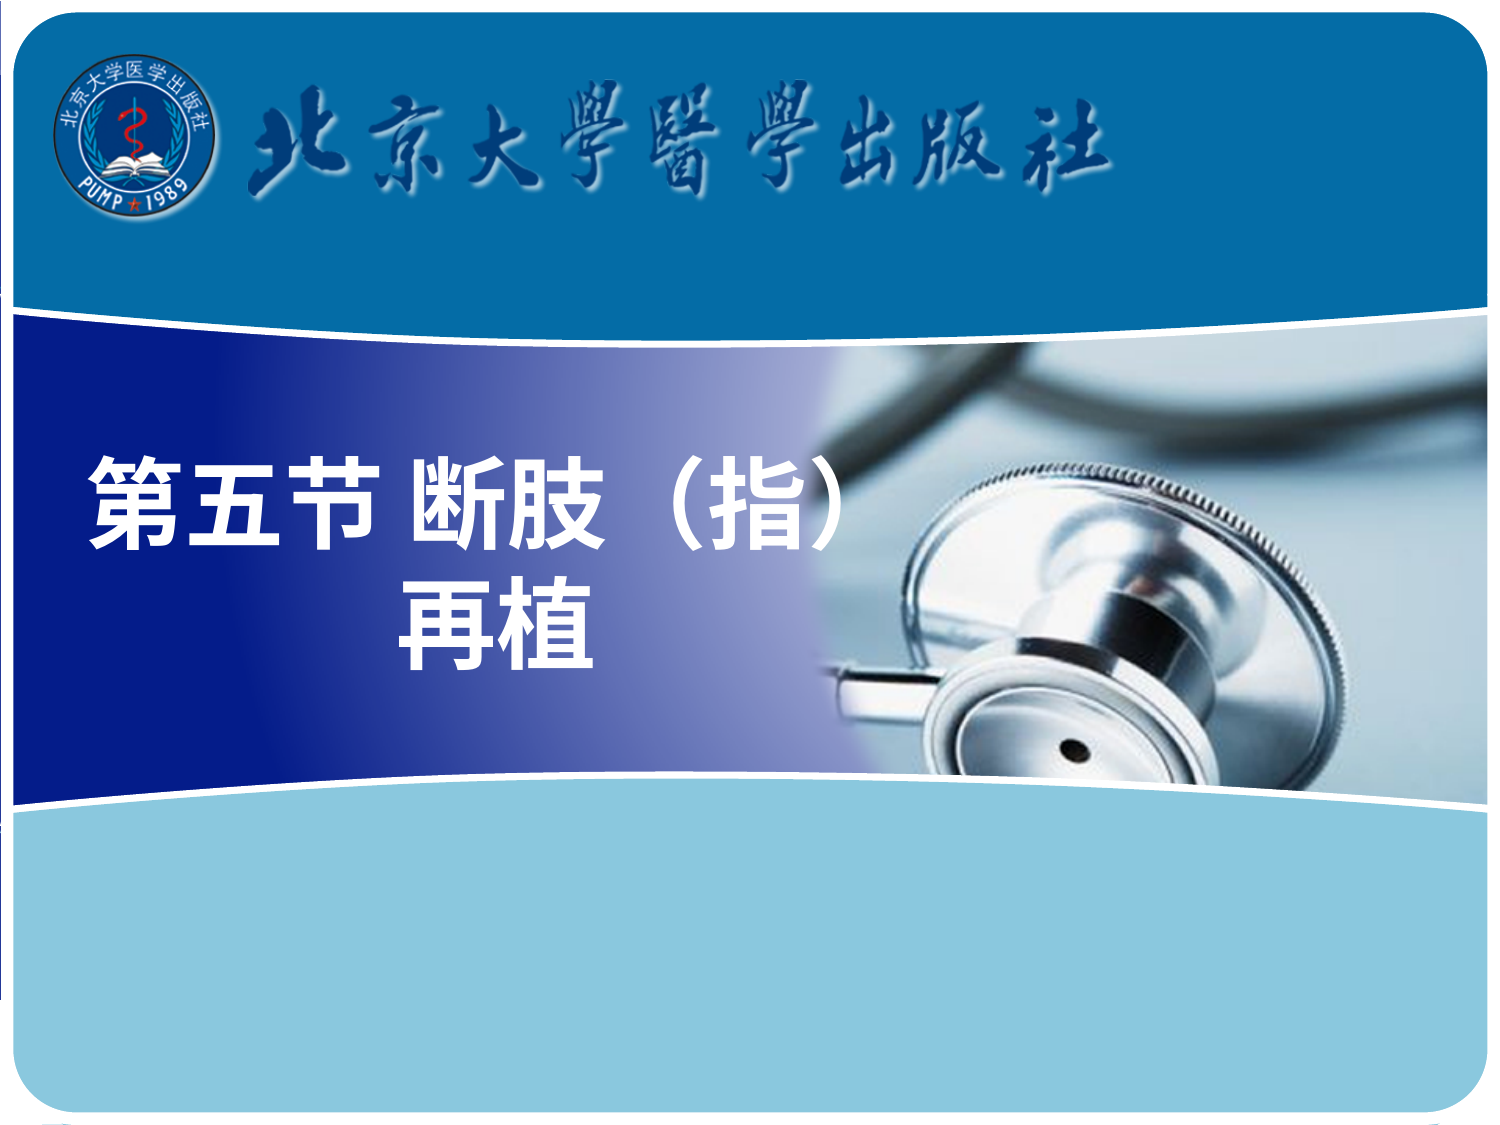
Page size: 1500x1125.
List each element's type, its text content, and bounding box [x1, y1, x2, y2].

title 第五节 断肢（指）再植 [52, 373, 940, 749]
picture [14, 315, 1487, 805]
picture [53, 54, 1117, 225]
